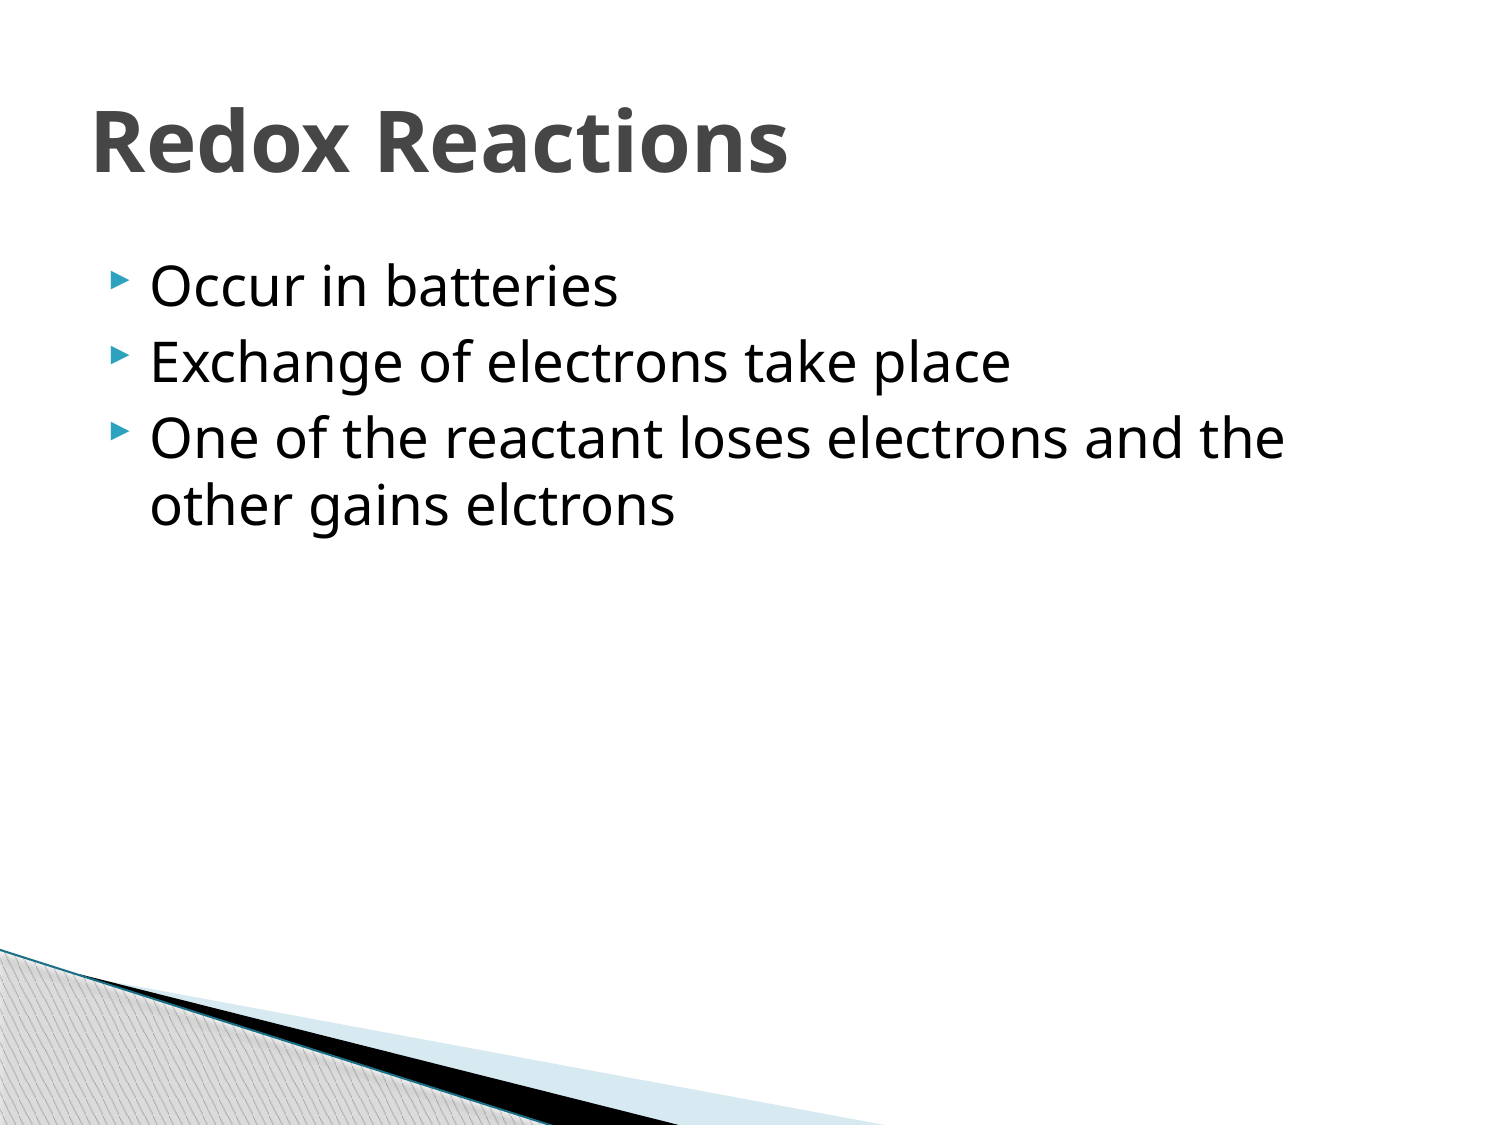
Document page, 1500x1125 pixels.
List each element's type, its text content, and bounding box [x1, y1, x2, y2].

title Redox Reactions [75, 45, 1425, 233]
list Occur in batteries Exchange of electrons take place One of the reactant loses electrons and the other gains elctrons [75, 243, 1425, 986]
